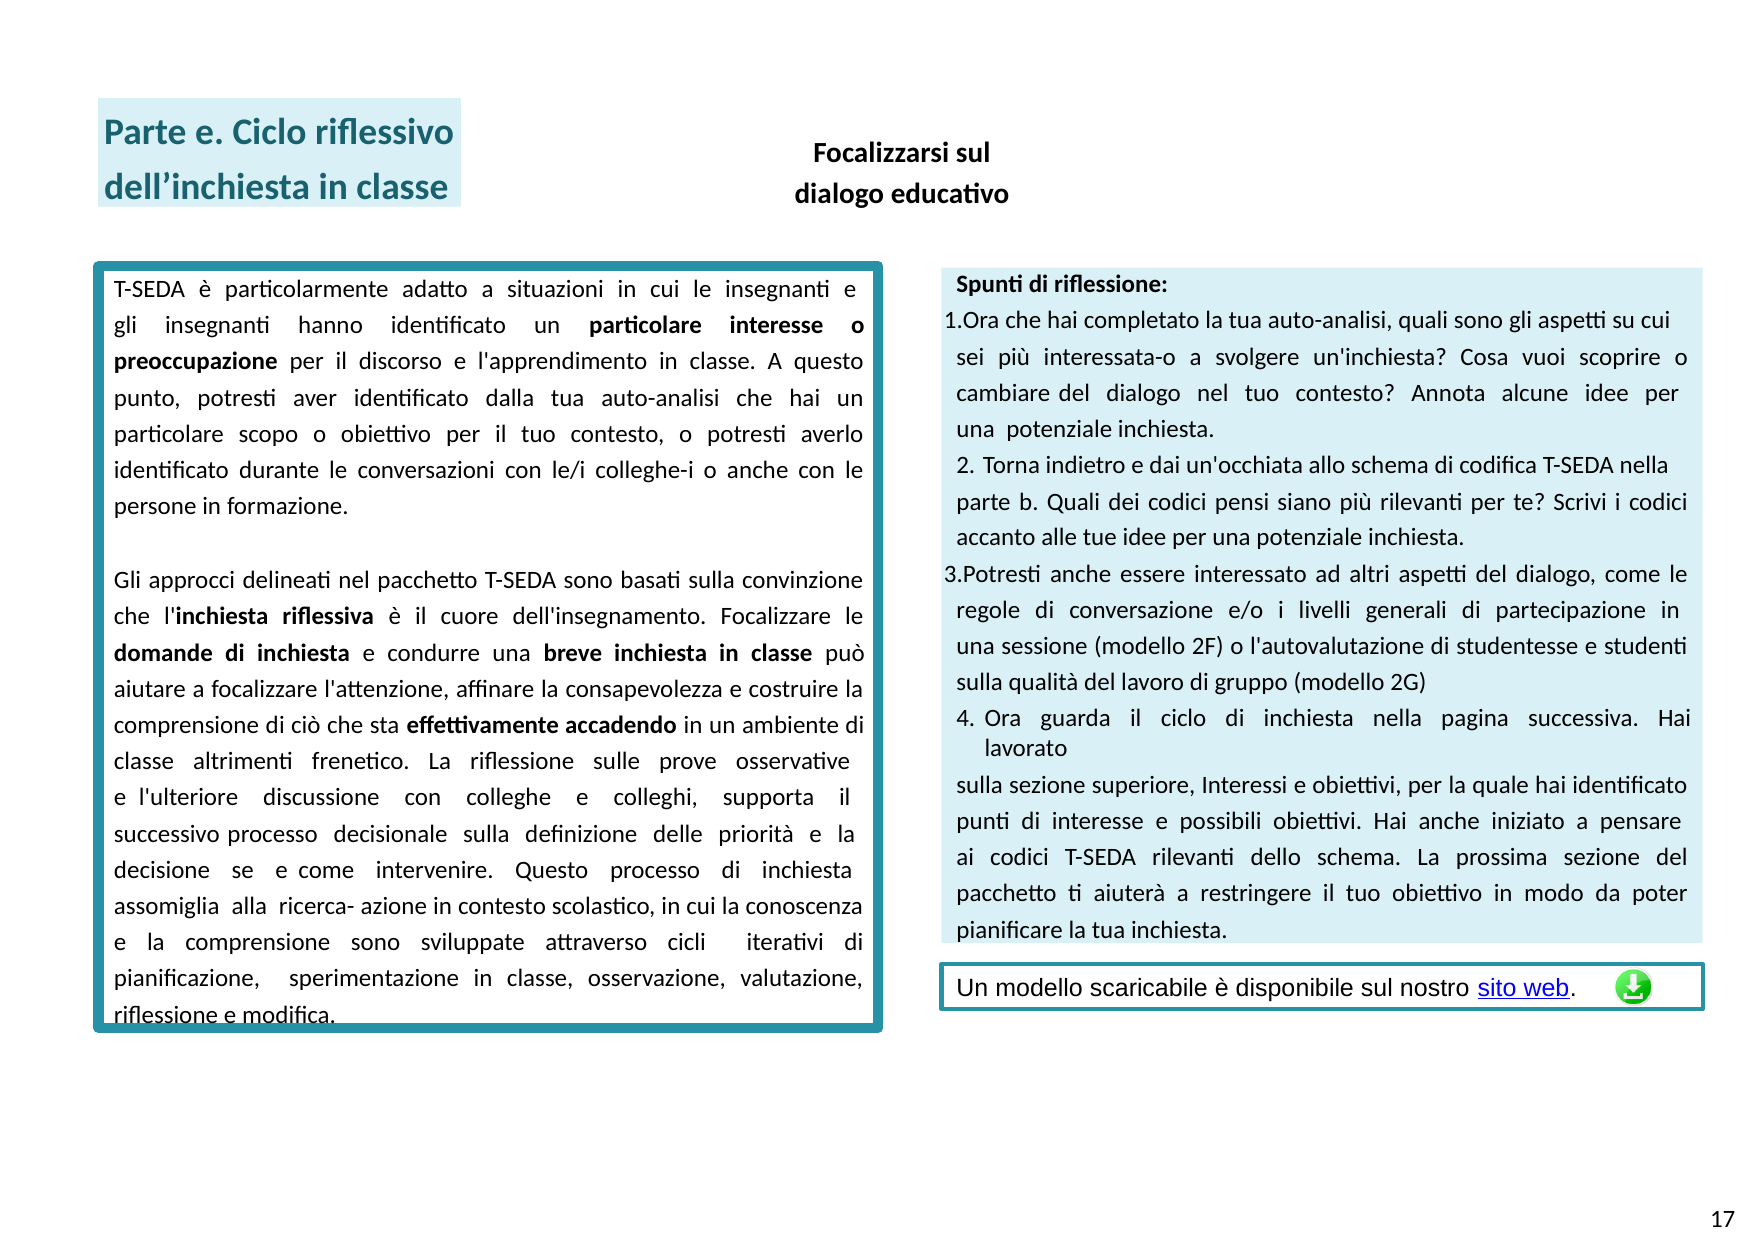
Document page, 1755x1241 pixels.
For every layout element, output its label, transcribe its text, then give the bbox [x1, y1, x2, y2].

text_box [1613, 967, 1653, 1006]
text_box Parte e. Ciclo riflessivo dell’inchiesta in classe [98, 97, 461, 207]
text_box Focalizzarsi sul dialogo educativo [792, 125, 1012, 210]
text_box Spunti di riflessione: Ora che hai completato la tua auto-analisi, quali sono gli aspetti su cui sei più interessata-o a svolgere un'inchiesta? Cosa vuoi scoprire o cambiare del dialogo nel tuo contesto? Annota alcune idee per una potenziale inchiesta. Torna indietro e dai un'occhiata allo schema di codifica T-SEDA nella parte b. Quali dei codici pensi siano più rilevanti per te? Scrivi i codici accanto alle tue idee per una potenziale inchiesta. Potresti anche essere interessato ad altri aspetti del dialogo, come le regole di conversazione e/o i livelli generali di partecipazione in una sessione (modello 2F) o l'autovalutazione di studentesse e studenti sulla qualità del lavoro di gruppo (modello 2G) Ora guarda il ciclo di inchiesta nella pagina successiva. Hai lavorato sulla sezione superiore, Interessi e obiettivi, per la quale hai identificato punti di interesse e possibili obiettivi. Hai anche iniziato a pensare ai codici T-SEDA rilevanti dello schema. La prossima sezione del pacchetto ti aiuterà a restringere il tuo obiettivo in modo da poter pianificare la tua inchiesta. [941, 267, 1703, 943]
text_box T-SEDA è particolarmente adatto a situazioni in cui le insegnanti e gli insegnanti hanno identificato un particolare interesse o preoccupazione per il discorso e l'apprendimento in classe. A questo punto, potresti aver identificato dalla tua auto-analisi che hai un particolare scopo o obiettivo per il tuo contesto, o potresti averlo identificato durante le conversazioni con le/i colleghe-i o anche con le persone in formazione. Gli approcci delineati nel pacchetto T-SEDA sono basati sulla convinzione che l'inchiesta riflessiva è il cuore dell'insegnamento. Focalizzare le domande di inchiesta e condurre una breve inchiesta in classe può aiutare a focalizzare l'attenzione, affinare la consapevolezza e costruire la comprensione di ciò che sta effettivamente accadendo in un ambiente di classe altrimenti frenetico. La riflessione sulle prove osservative e l'ulteriore discussione con colleghe e colleghi, supporta il successivo processo decisionale sulla definizione delle priorità e la decisione se e come intervenire. Questo processo di inchiesta assomiglia alla ricerca- azione in contesto scolastico, in cui la conoscenza e la comprensione sono sviluppate attraverso cicli iterativi di pianificazione, sperimentazione in classe, osservazione, valutazione, riflessione e modifica. [98, 266, 879, 1028]
text_box 17 [1695, 1195, 1752, 1241]
text_box Un modello scaricabile è disponibile sul nostro sito web. [941, 963, 1703, 1009]
